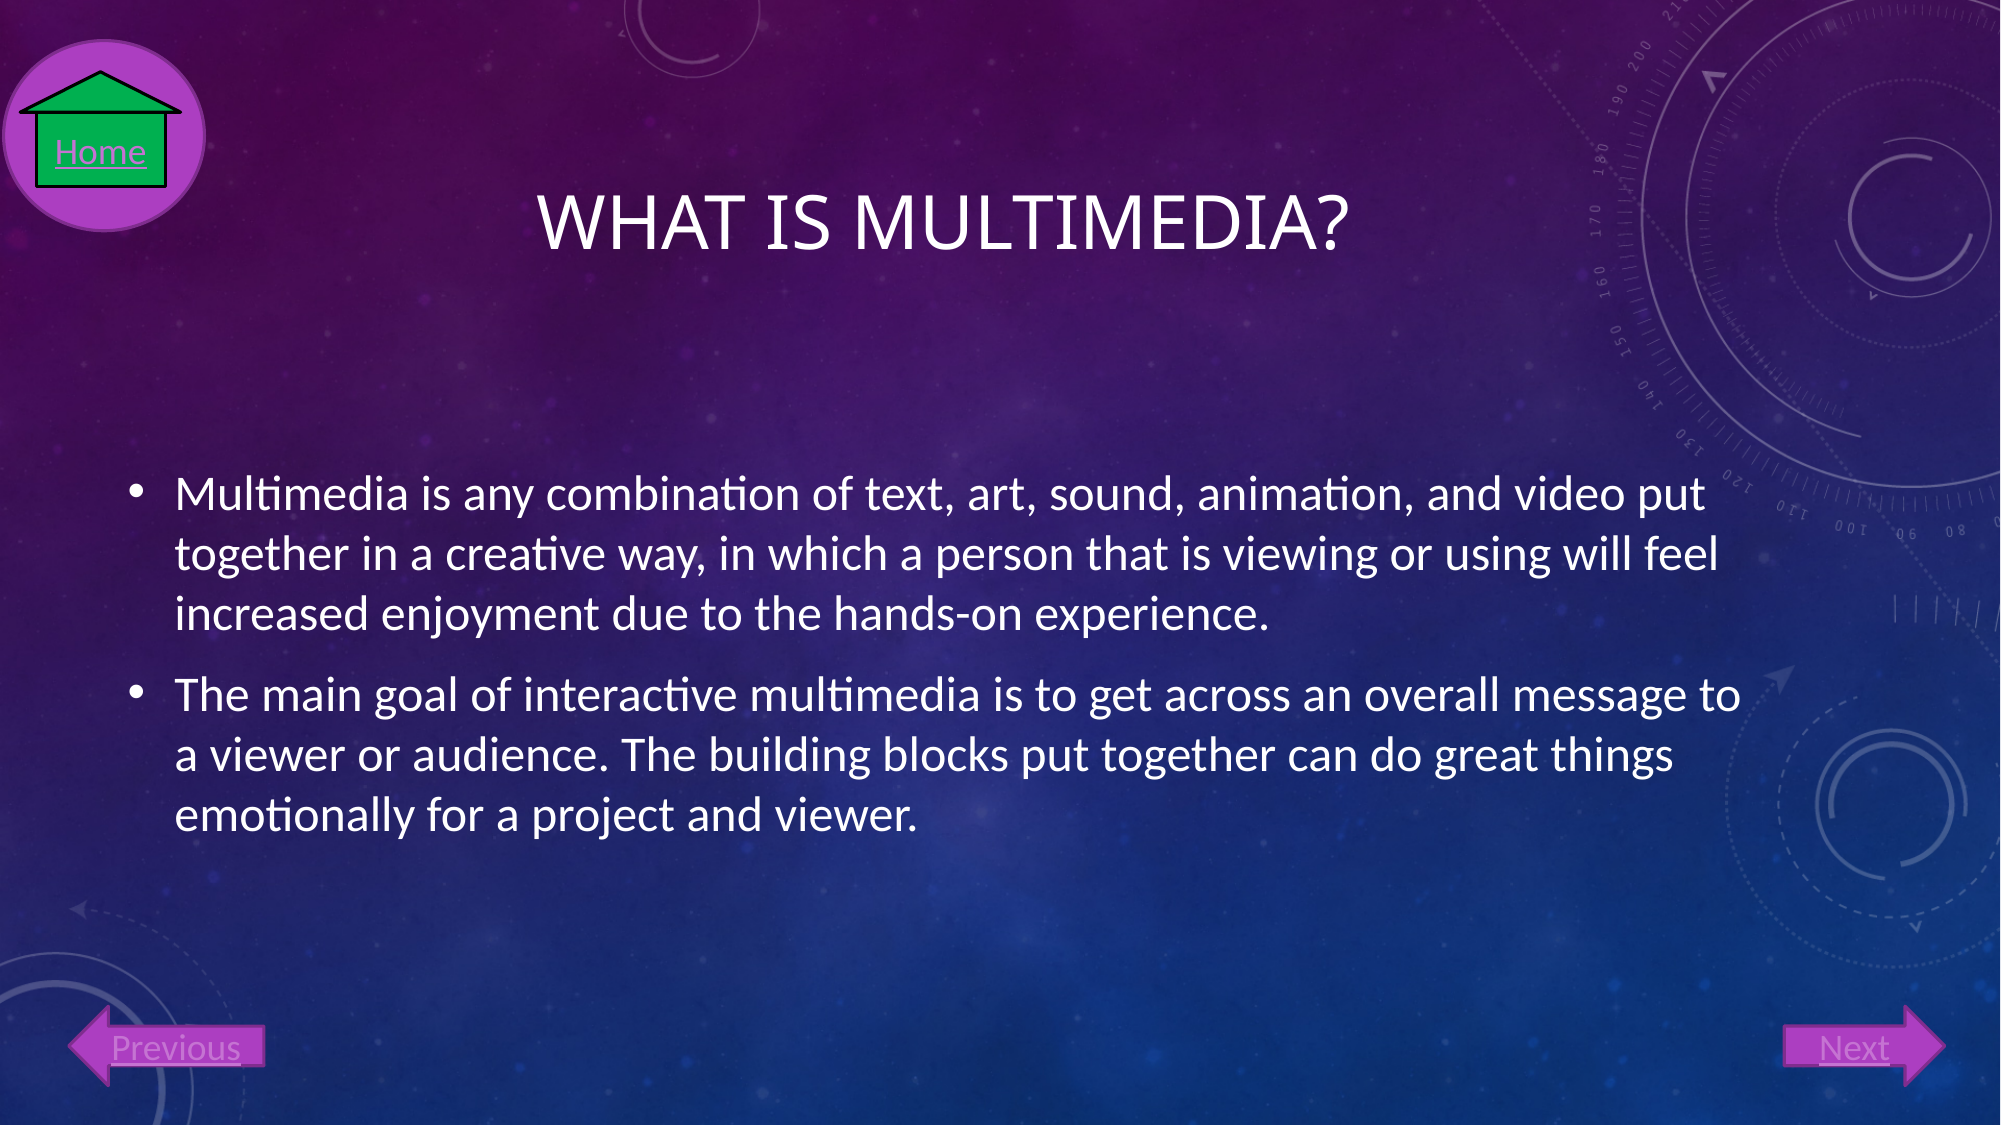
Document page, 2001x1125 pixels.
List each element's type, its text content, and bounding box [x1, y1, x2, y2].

text_box Previous [67, 1004, 266, 1088]
title What is Multimedia? [112, 99, 1775, 339]
text_box Home [35, 114, 167, 188]
list Multimedia is any combination of text, art, sound, animation, and video put together in a creative way, in which a person that is viewing or using will feel increased enjoyment due to the hands-on experience. The main goal of interactive multimedia is to get across an overall message to a viewer or audience. The building blocks put together can do great things emotionally for a project and viewer. [112, 351, 1775, 950]
text_box Next [1782, 1004, 1946, 1088]
picture [0, 0, 2001, 1125]
text_box [2, 39, 207, 233]
text_box [18, 70, 183, 114]
